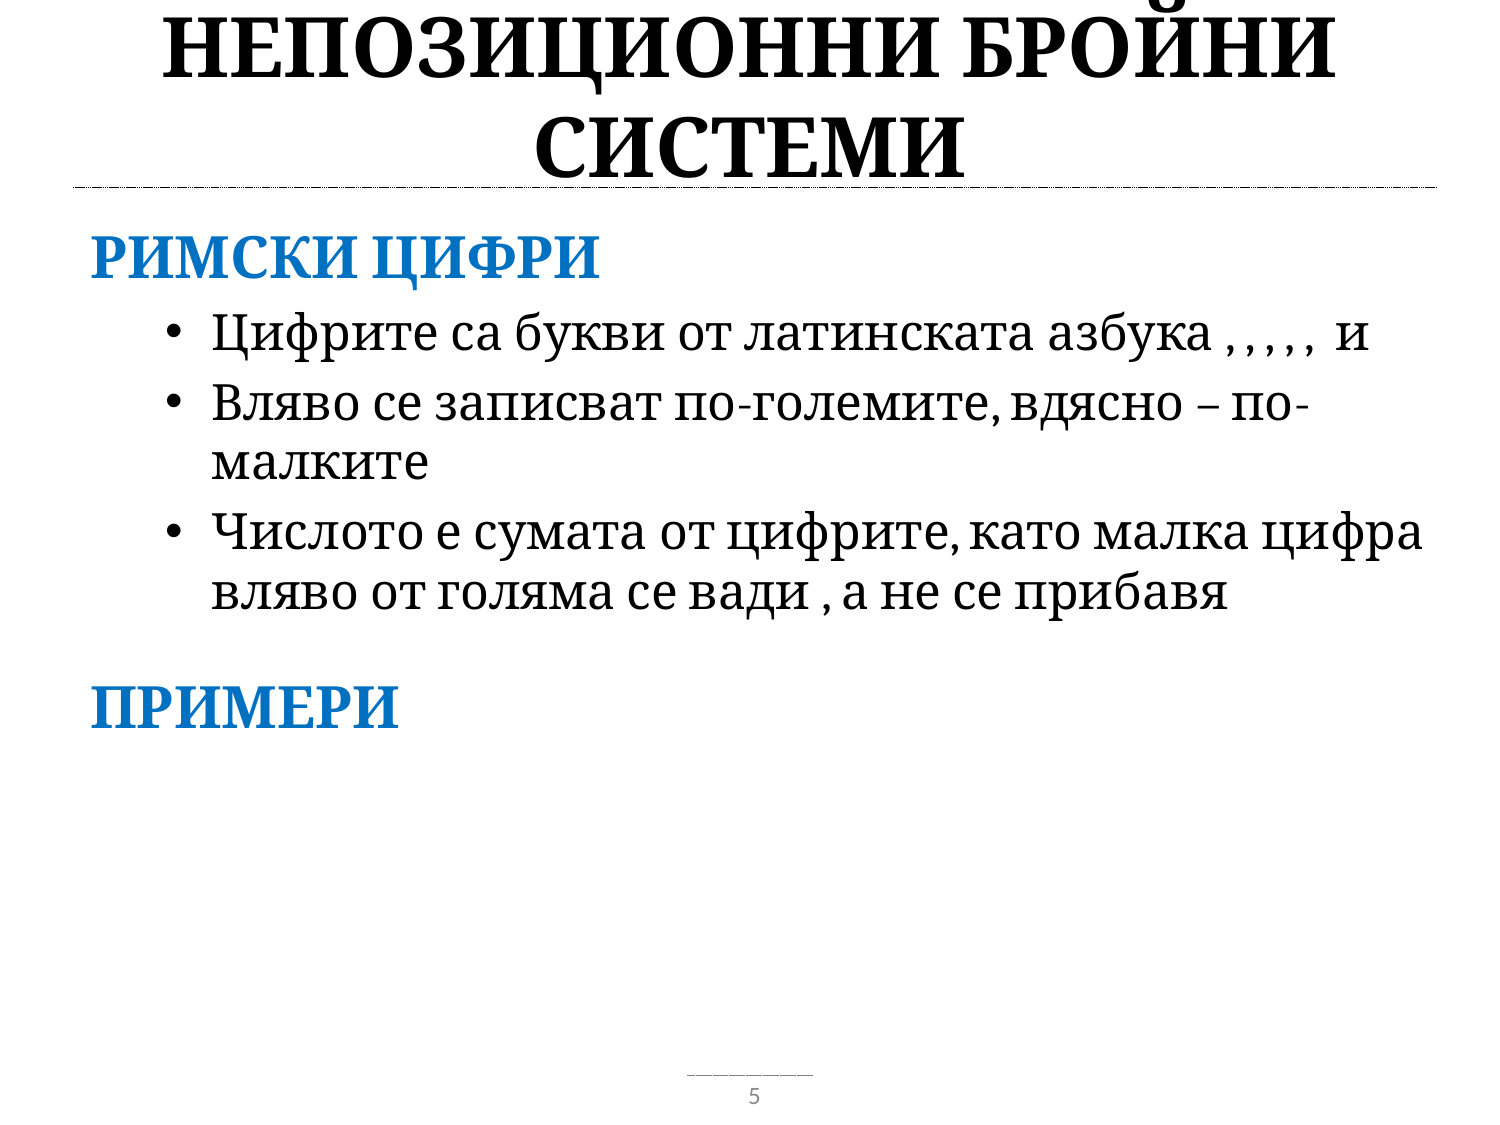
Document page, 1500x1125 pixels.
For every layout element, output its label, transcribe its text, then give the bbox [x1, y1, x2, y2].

slide_number 5 [579, 1065, 930, 1125]
title Непозиционни бройни системи [0, 0, 1500, 188]
